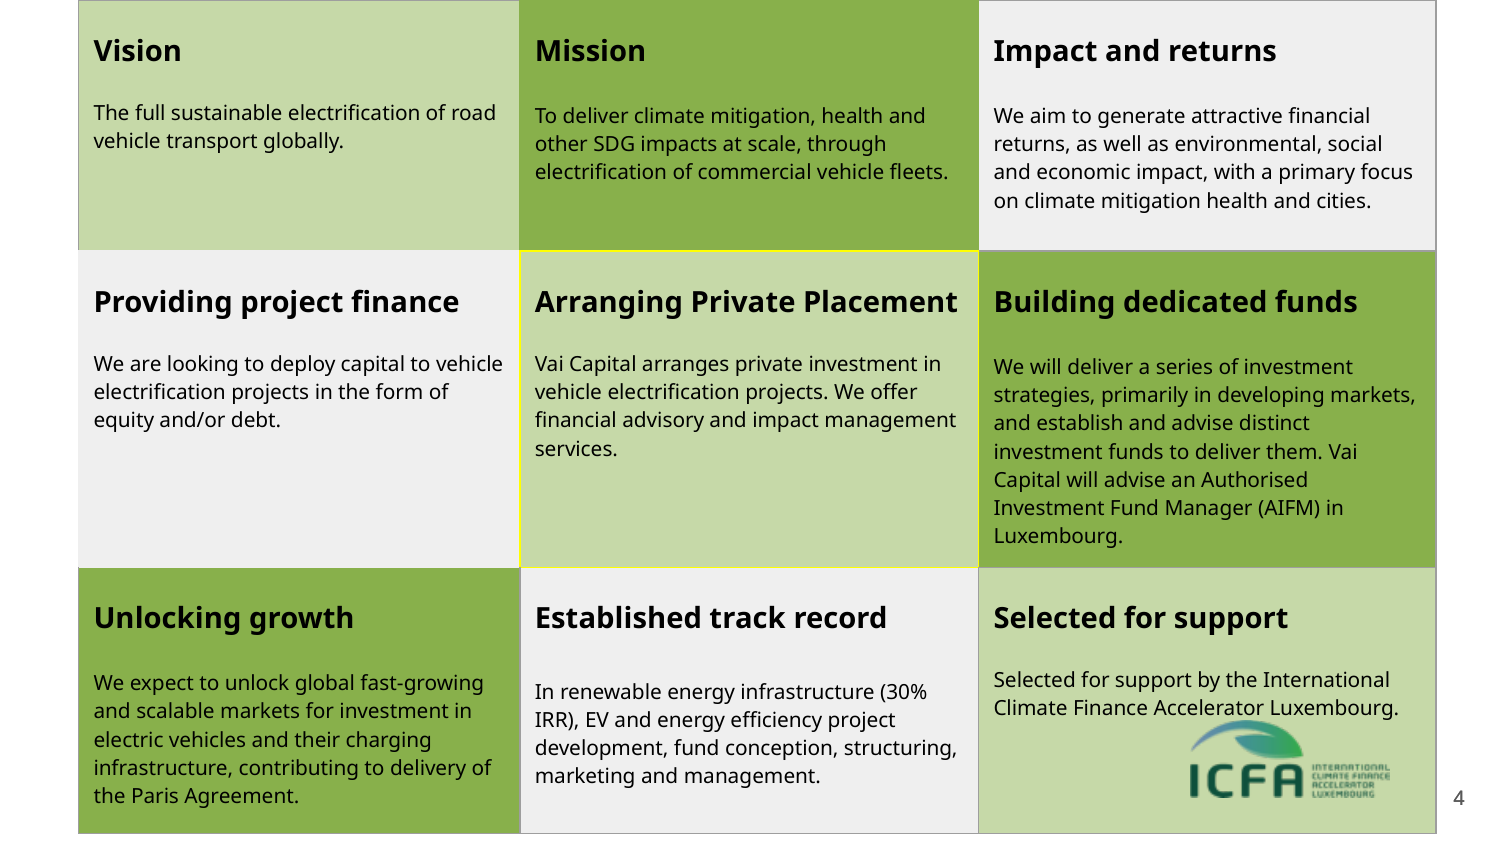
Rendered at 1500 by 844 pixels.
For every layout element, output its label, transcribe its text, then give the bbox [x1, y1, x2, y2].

table_header Vision The full sustainable electrification of road vehicle transport globally. [79, 1, 519, 250]
table_header Mission To deliver climate mitigation, health and other SDG impacts at scale, through electrification of commercial vehicle fleets. [521, 1, 978, 250]
slide_number 4 [1437, 764, 1480, 830]
picture [1189, 719, 1391, 798]
table_header Impact and returns We aim to generate attractive financial returns, as well as environmental, social and economic impact, with a primary focus on climate mitigation health and cities. [979, 1, 1435, 250]
table_cell Unlocking growth We expect to unlock global fast-growing and scalable markets for investment in electric vehicles and their charging infrastructure, contributing to delivery of the Paris Agreement. [79, 568, 519, 833]
table_cell Providing project finance We are looking to deploy capital to vehicle electrification projects in the form of equity and/or debt. [79, 252, 519, 567]
table_cell Arranging Private Placement Vai Capital arranges private investment in vehicle electrification projects. We offer financial advisory and impact management services. [521, 252, 978, 567]
table_cell Building dedicated funds We will deliver a series of investment strategies, primarily in developing markets, and establish and advise distinct investment funds to deliver them. Vai Capital will advise an Authorised Investment Fund Manager (AIFM) in Luxembourg. [979, 252, 1435, 567]
table_cell Established track record In renewable energy infrastructure (30% IRR), EV and energy efficiency project development, fund conception, structuring, marketing and management. [521, 568, 978, 833]
table_cell Selected for support Selected for support by the International Climate Finance Accelerator Luxembourg. [979, 568, 1435, 833]
